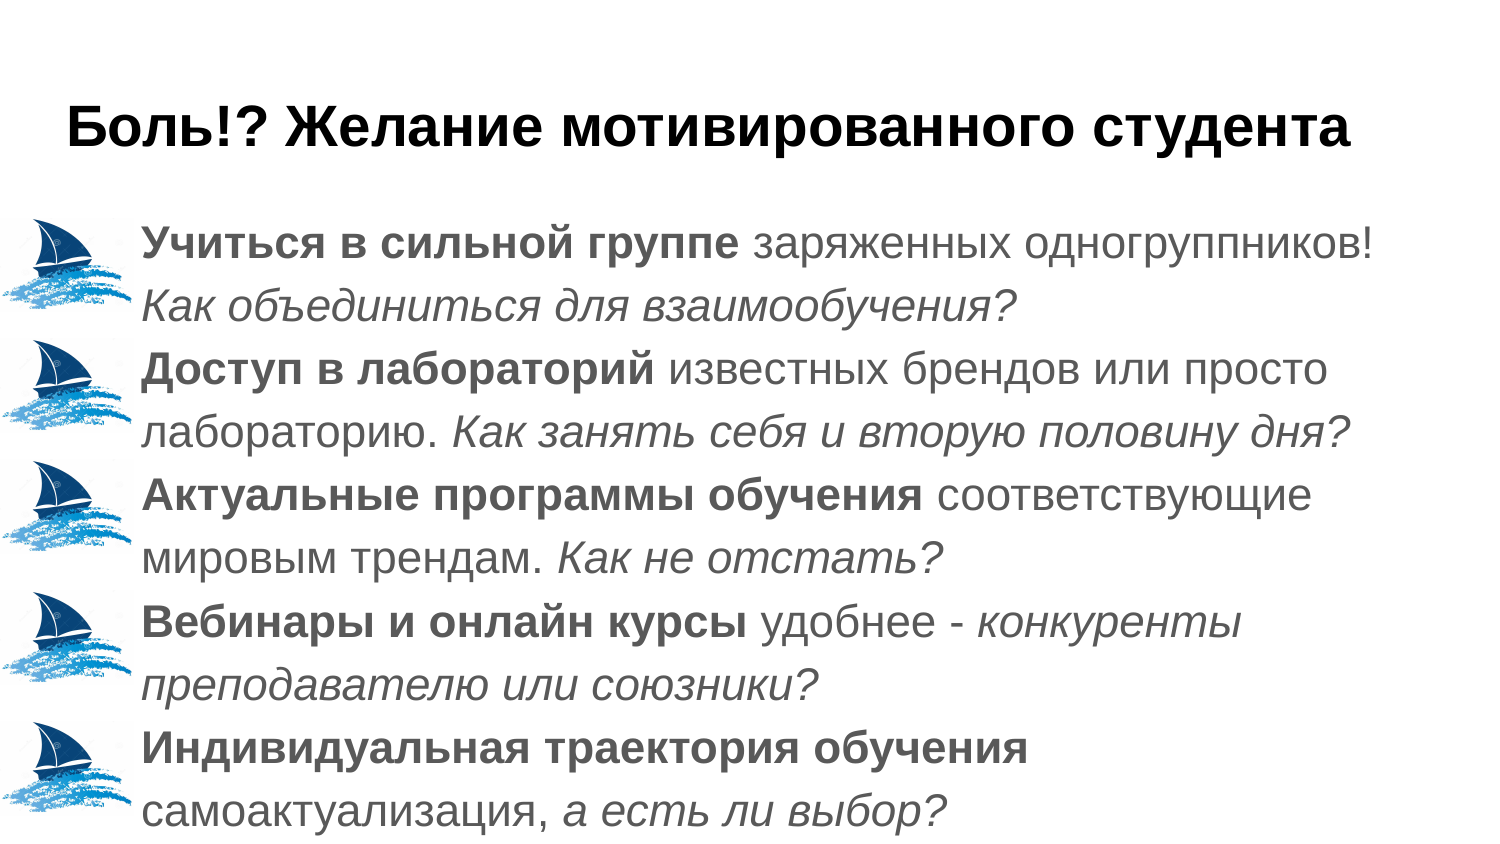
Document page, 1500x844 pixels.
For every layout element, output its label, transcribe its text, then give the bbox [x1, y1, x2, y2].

picture [0, 590, 134, 685]
picture [0, 720, 134, 816]
picture [0, 459, 134, 554]
picture [0, 338, 134, 434]
picture [0, 217, 134, 313]
title Боль!? Желание мотивированного студента [51, 72, 1449, 167]
list Учиться в сильной группе заряженных одногруппников! Как объединиться для взаимообучения? Доступ в лабораторий известных брендов или просто лабораторию. Как занять себя и вторую половину дня? Актуальные программы обучения соответствующие мировым трендам. Как не отстать? Вебинары и онлайн курсы удобнее - конкуренты преподавателю или союзники? Индивидуальная траектория обучения самоактуализация, а есть ли выбор? [51, 189, 1417, 806]
